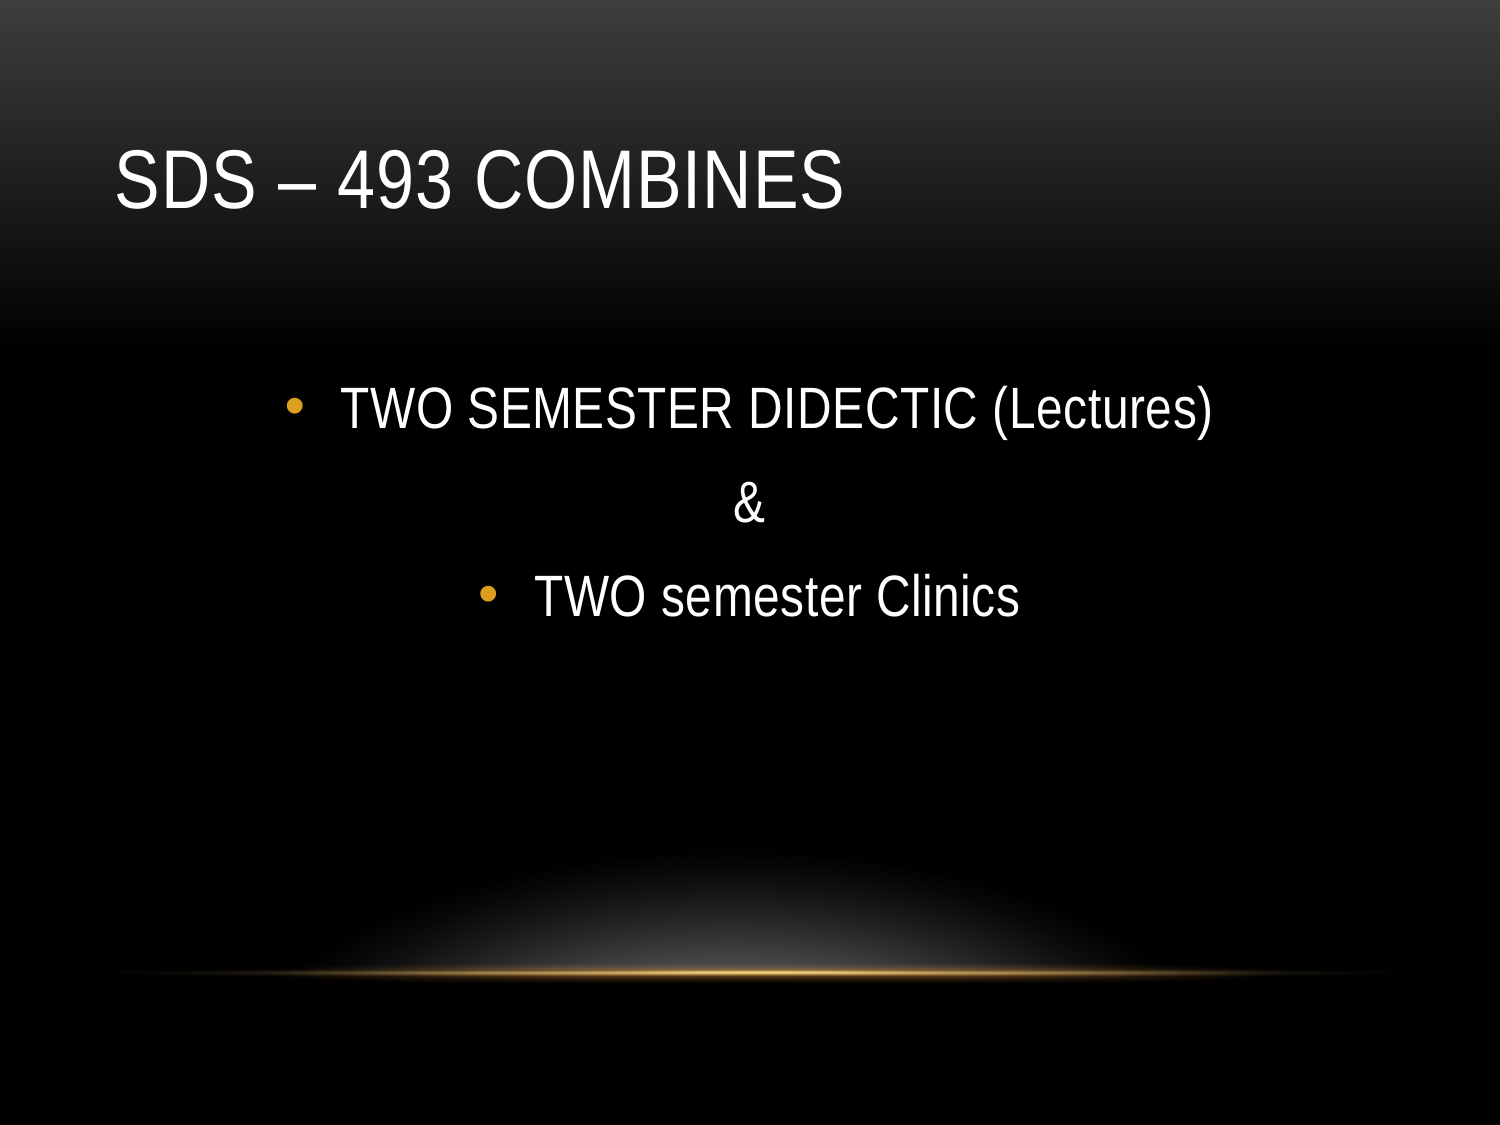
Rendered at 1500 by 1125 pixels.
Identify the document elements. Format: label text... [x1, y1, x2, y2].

list TWO SEMESTER DIDECTIC (Lectures) & TWO semester Clinics [99, 362, 1400, 1038]
title SDS – 493 combines [99, 45, 1400, 233]
picture [0, 0, 1500, 1125]
